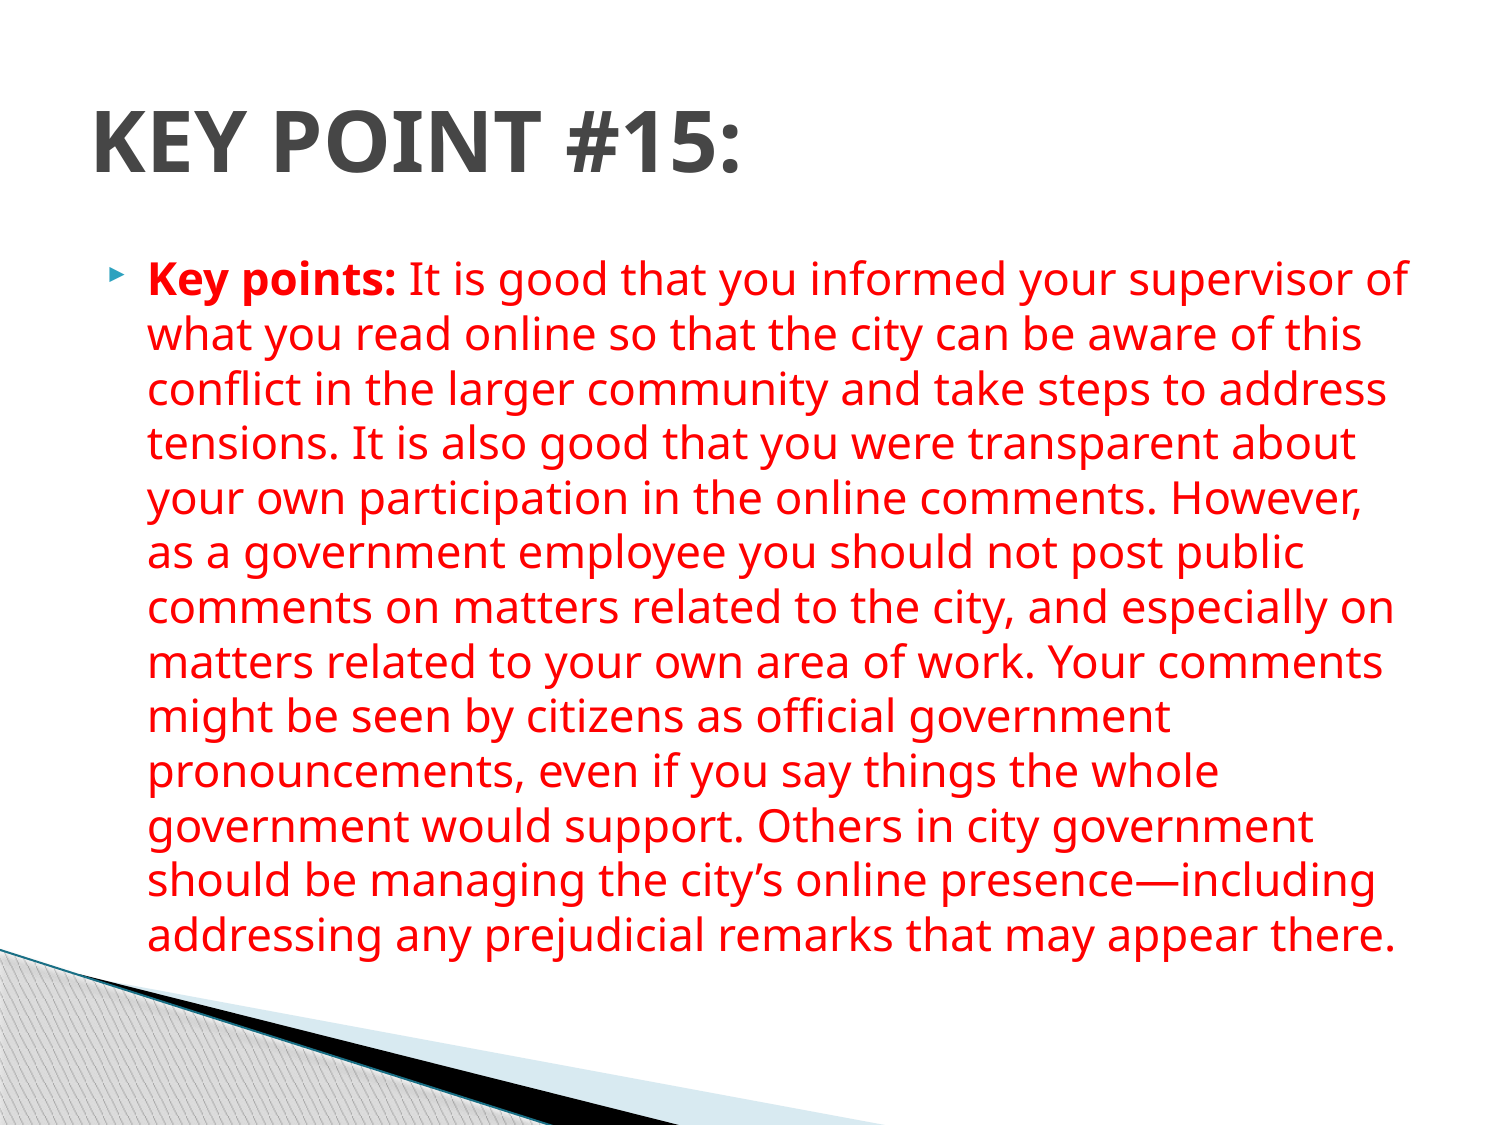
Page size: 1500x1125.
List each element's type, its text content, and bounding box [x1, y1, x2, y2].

list Key points: It is good that you informed your supervisor of what you read online so that the city can be aware of this conflict in the larger community and take steps to address tensions. It is also good that you were transparent about your own participation in the online comments. However, as a government employee you should not post public comments on matters related to the city, and especially on matters related to your own area of work. Your comments might be seen by citizens as official government pronouncements, even if you say things the whole government would support. Others in city government should be managing the city’s online presence—including addressing any prejudicial remarks that may appear there. [75, 243, 1425, 986]
title KEY POINT #15: [75, 45, 1425, 233]
